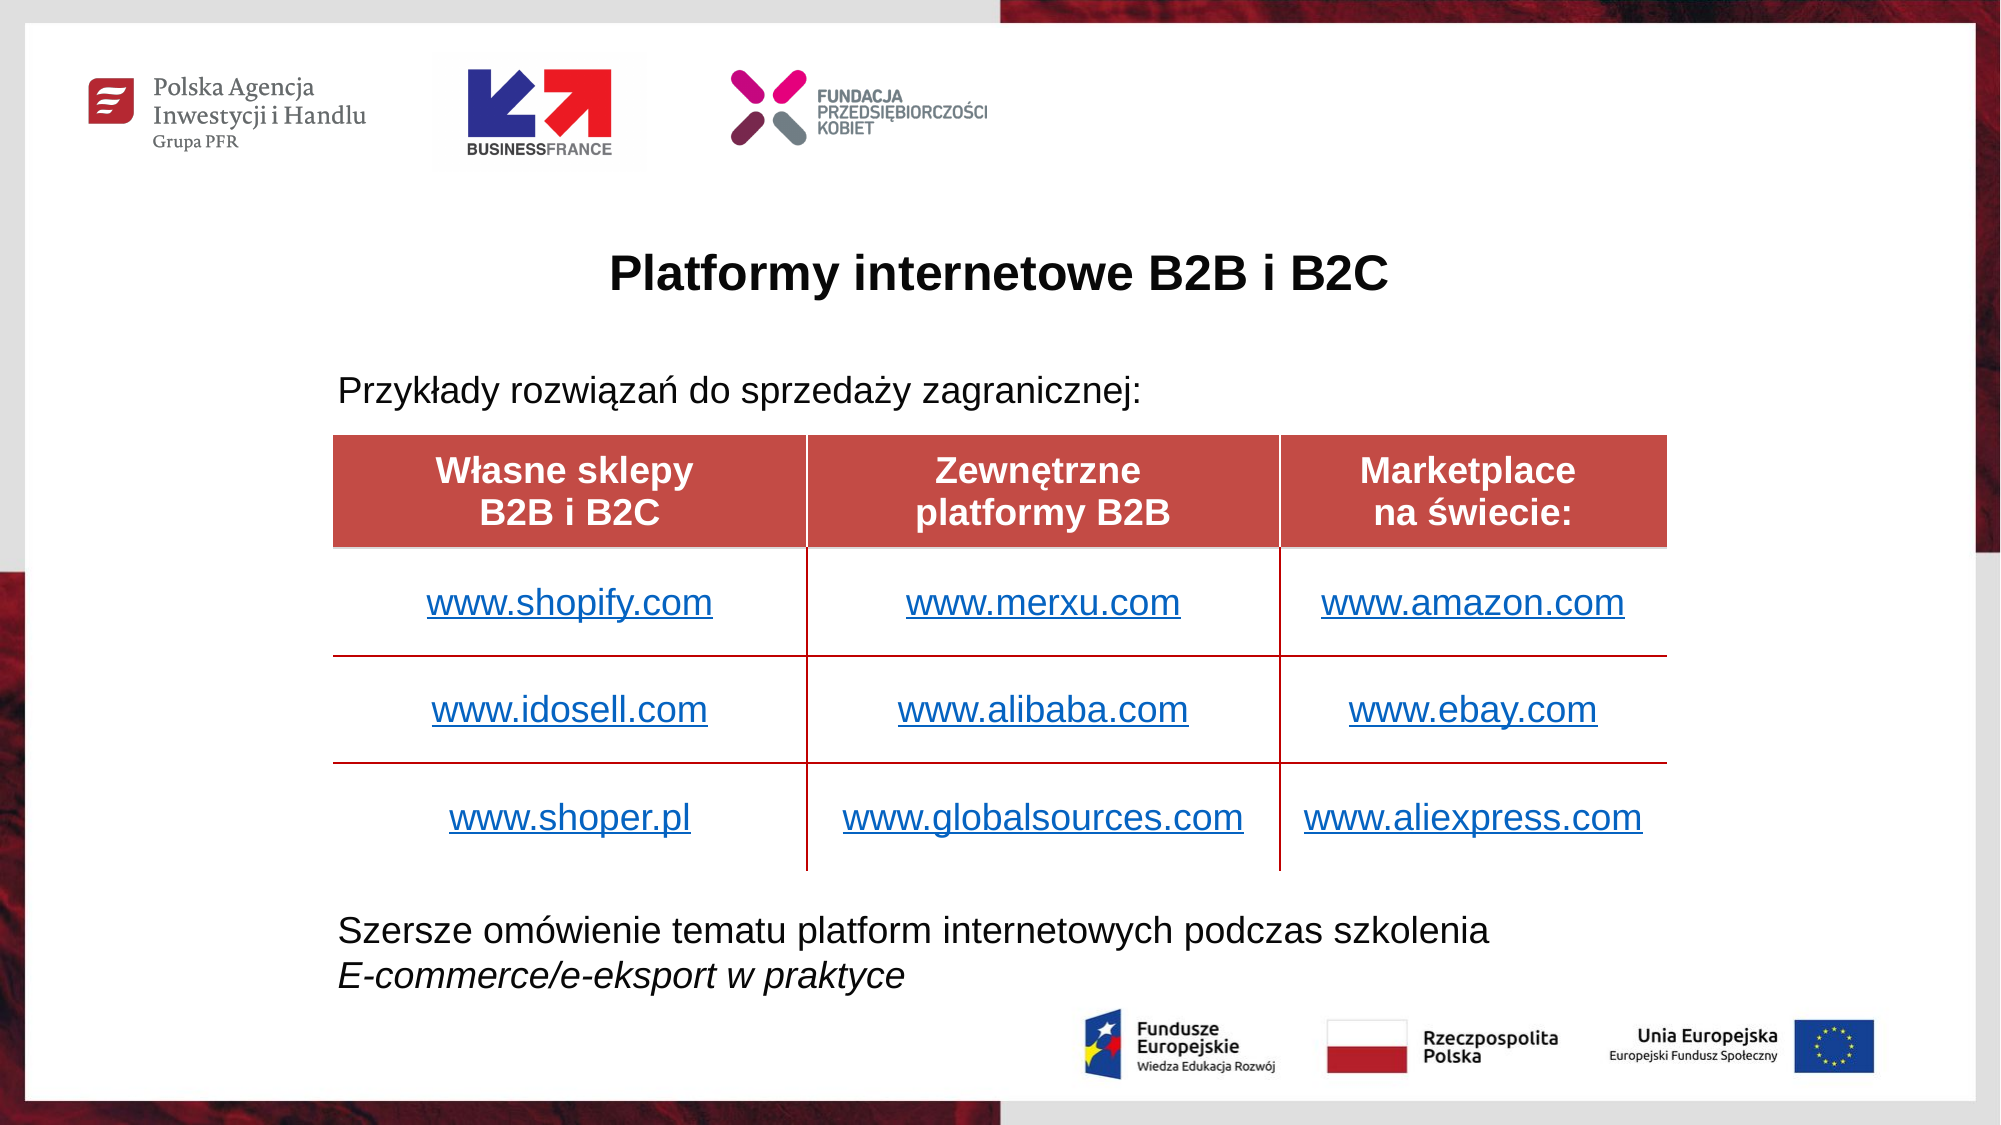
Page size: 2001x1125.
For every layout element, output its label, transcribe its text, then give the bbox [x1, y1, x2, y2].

table_cell www.amazon.com [1281, 549, 1667, 655]
table_cell www.shoper.pl [333, 764, 806, 871]
table_cell www.merxu.com [808, 549, 1279, 655]
table_header Własne sklepy B2B i B2C [333, 435, 806, 547]
table_cell www.ebay.com [1281, 657, 1667, 762]
table_cell www.alibaba.com [808, 657, 1279, 762]
picture [0, 0, 2001, 1125]
text_box Przykłady rozwiązań do sprzedaży zagranicznej: Szersze omówienie tematu platform internetowych podczas szkolenia E-commerce/e-eksport w praktyce [333, 871, 1667, 1045]
table_cell www.idosell.com [333, 657, 806, 762]
table_header Marketplace na świecie: [1281, 435, 1667, 547]
text_box Platformy internetowe B2B i B2C [453, 236, 1547, 305]
table_cell www.aliexpress.com [1281, 764, 1667, 871]
text_box Przykłady rozwiązań do sprzedaży zagranicznej: Szersze omówienie tematu platform internetowych podczas szkolenia E-commerce/e-eksport w praktyce [333, 361, 1667, 435]
table_header Zewnętrzne platformy B2B [808, 435, 1279, 547]
table_cell www.globalsources.com [808, 764, 1279, 871]
table_cell www.shopify.com [333, 549, 806, 655]
